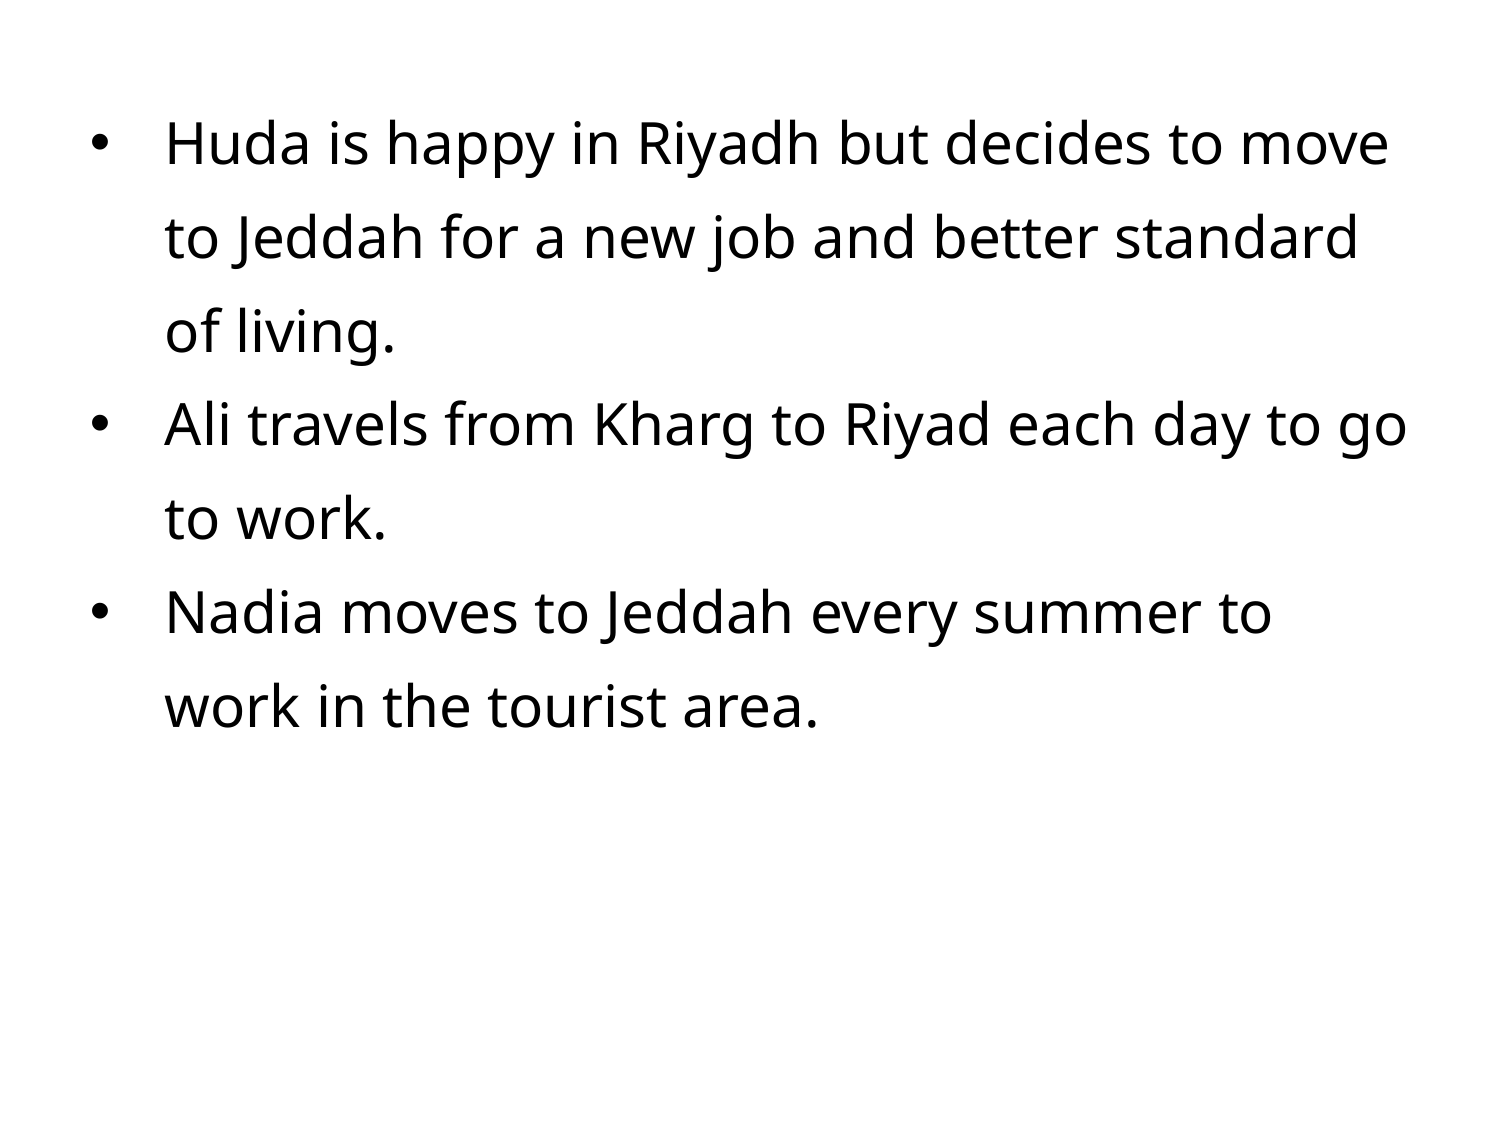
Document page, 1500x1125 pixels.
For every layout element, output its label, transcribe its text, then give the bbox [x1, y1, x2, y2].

text_box Huda is happy in Riyadh but decides to move to Jeddah for a new job and better standard of living. Ali travels from Kharg to Riyad each day to go to work. Nadia moves to Jeddah every summer to work in the tourist area. [74, 74, 1425, 747]
